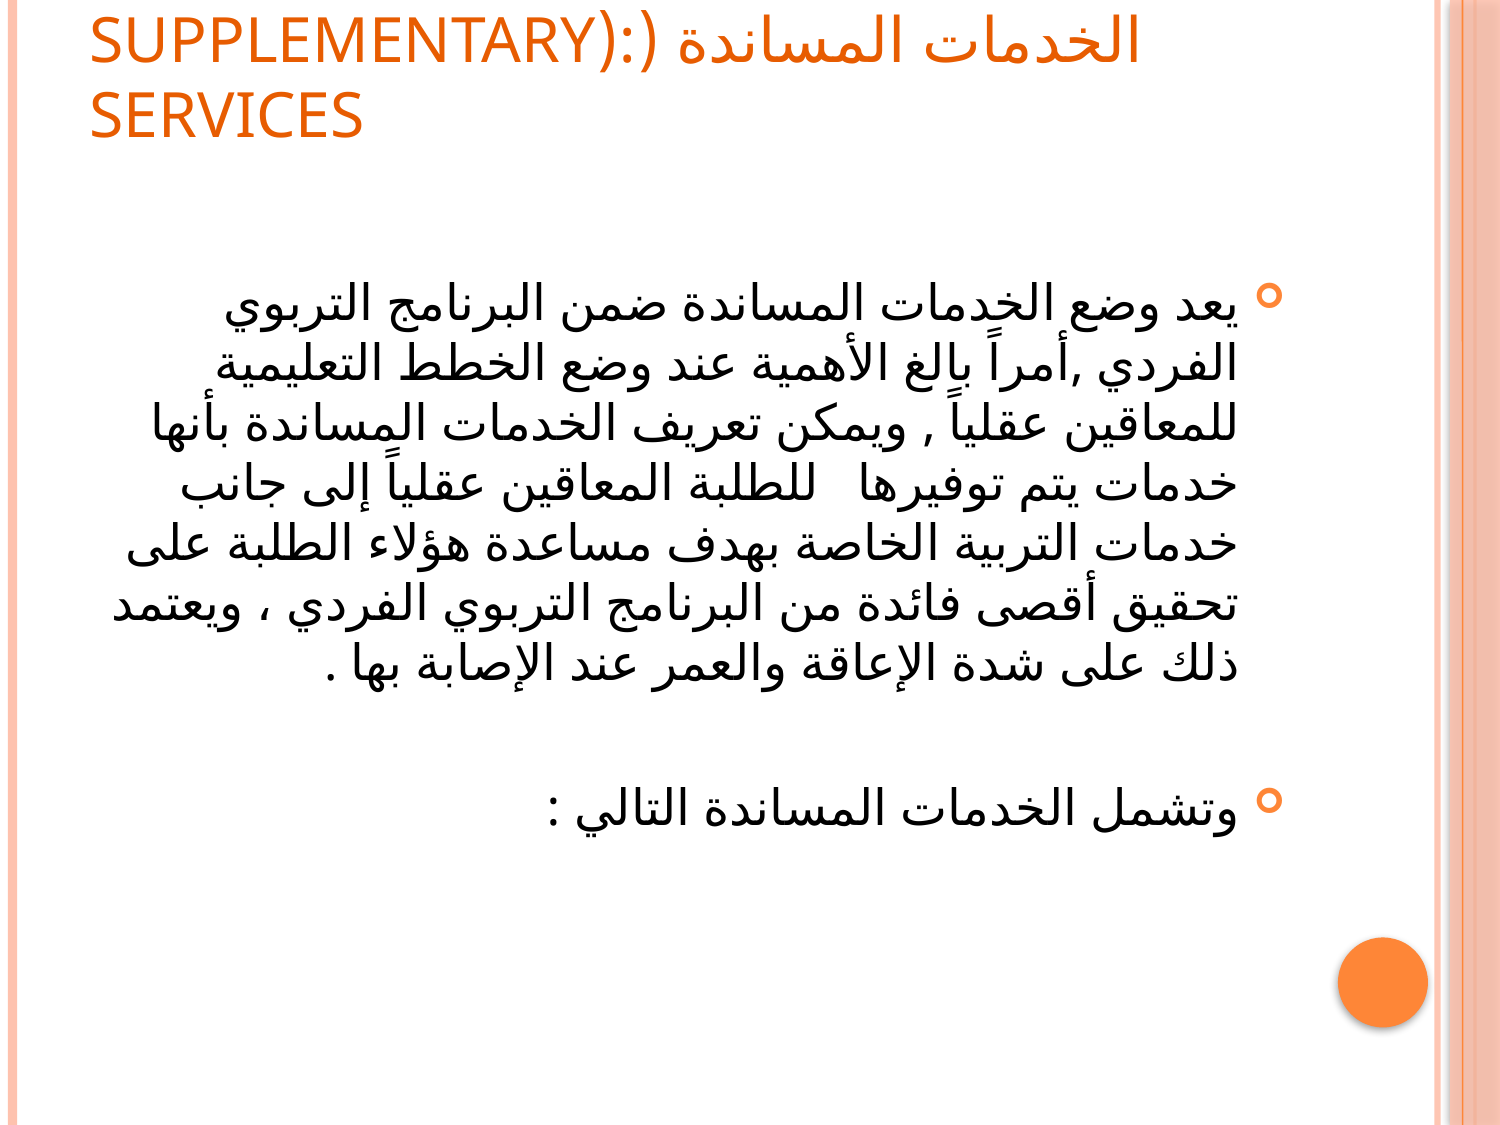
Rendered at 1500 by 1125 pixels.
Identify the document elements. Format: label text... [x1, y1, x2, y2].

list يعد وضع الخدمات المساندة ضمن البرنامج التربوي الفردي ,أمراً بالغ الأهمية عند وضع الخطط التعليمية للمعاقين عقلياً , ويمكن تعريف الخدمات المساندة بأنها خدمات يتم توفيرها للطلبة المعاقين عقلياً إلى جانب خدمات التربية الخاصة بهدف مساعدة هؤلاء الطلبة على تحقيق أقصى فائدة من البرنامج التربوي الفردي ، ويعتمد ذلك على شدة الإعاقة والعمر عند الإصابة بها . وتشمل الخدمات المساندة التالي : [75, 262, 1300, 1062]
title الخدمات المساندة (:(supplementary services [75, 45, 1300, 233]
